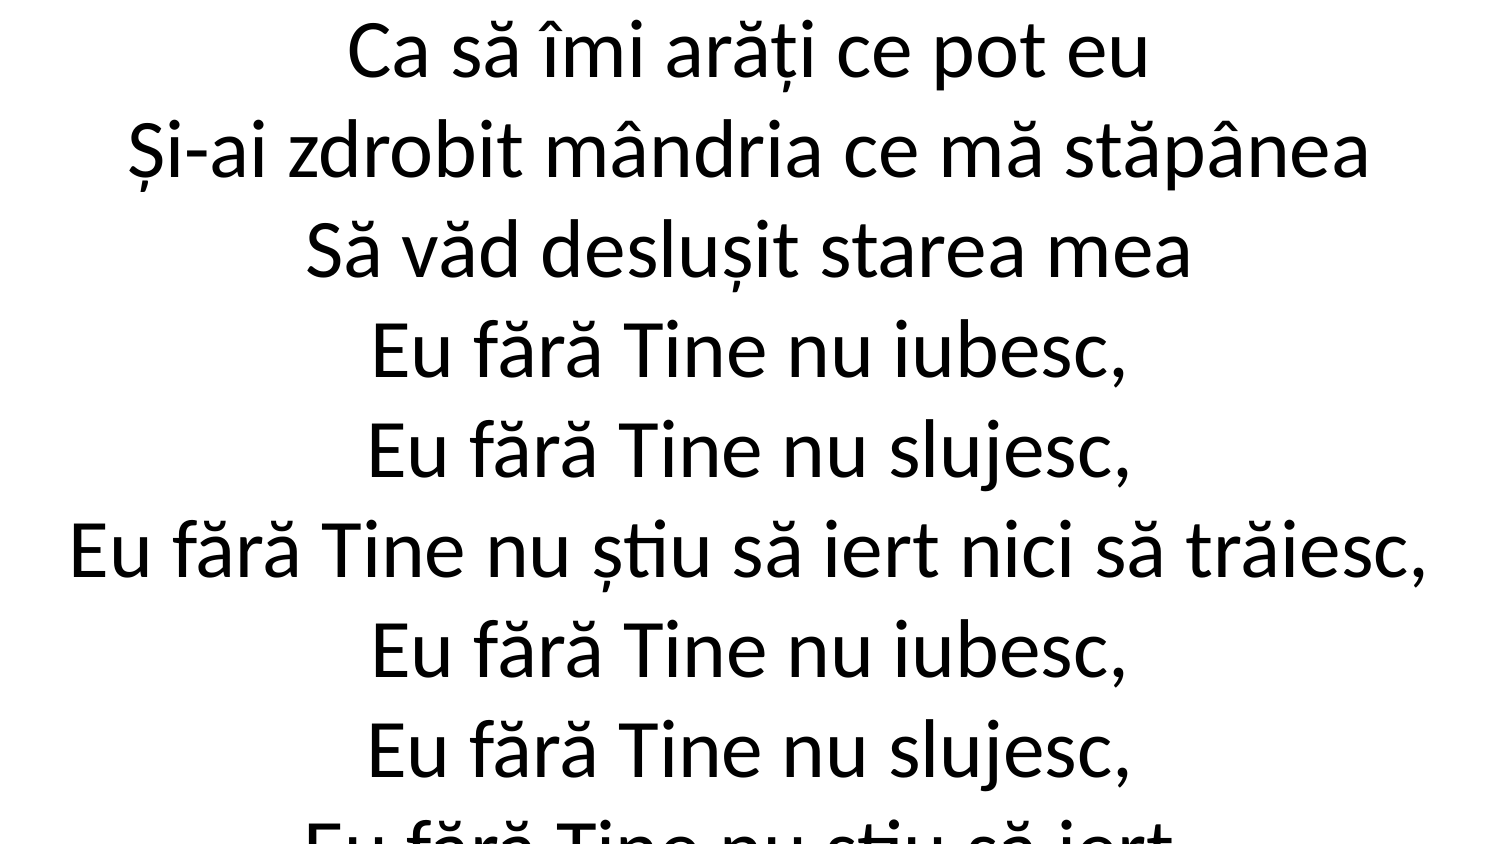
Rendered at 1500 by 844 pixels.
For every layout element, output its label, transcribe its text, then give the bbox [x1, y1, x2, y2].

text_box R: Dar m-ai pus la probă, Dumnezeul meu Ca să îmi arăți ce pot eu Și-ai zdrobit mândria ce mă stăpânea Să văd deslușit starea mea Eu fără Tine nu iubesc, Eu fără Tine nu slujesc, Eu fără Tine nu știu să iert nici să trăiesc, Eu fără Tine nu iubesc, Eu fără Tine nu slujesc, Eu fără Tine nu știu să iert, Eu fără Tine nu sunt nimic. [34, 0, 1466, 844]
